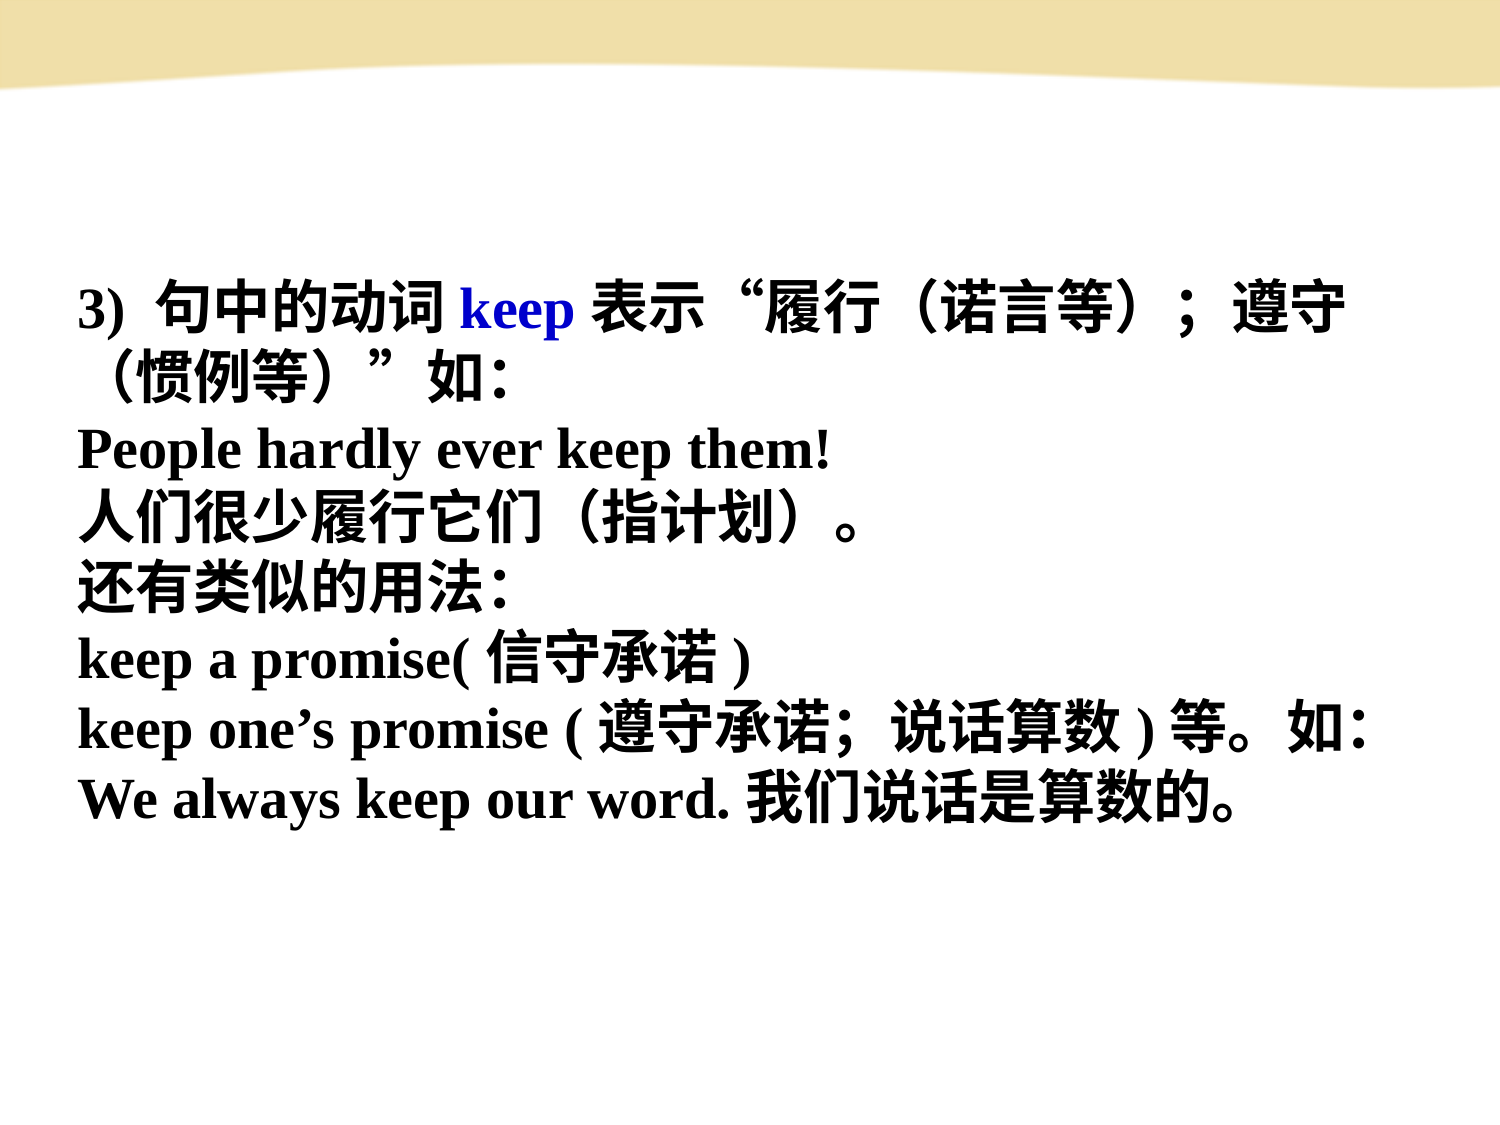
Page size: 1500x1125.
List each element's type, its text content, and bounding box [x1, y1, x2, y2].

picture [0, 0, 1500, 1125]
text_box 3) 句中的动词keep表示“履行（诺言等）；遵守（惯例等）”如： People hardly ever keep them! 人们很少履行它们（指计划）。 还有类似的用法： keep a promise(信守承诺) keep one’s promise (遵守承诺；说话算数)等。如： We always keep our word.我们说话是算数的。 [62, 262, 1450, 837]
